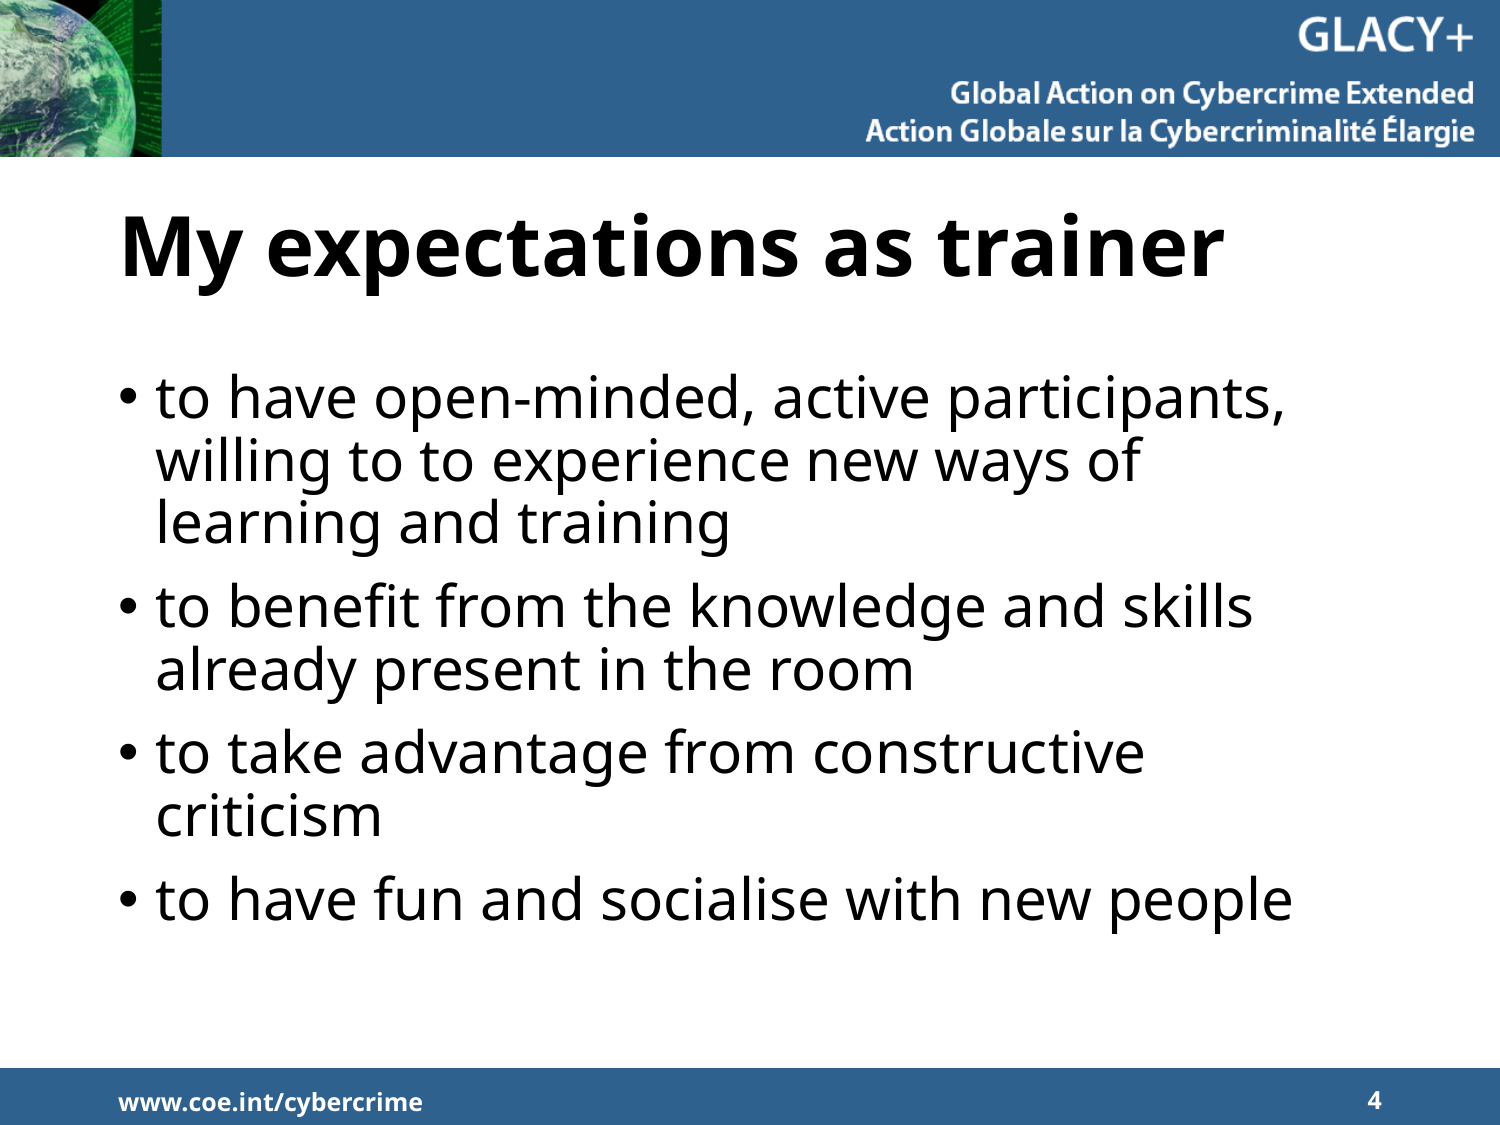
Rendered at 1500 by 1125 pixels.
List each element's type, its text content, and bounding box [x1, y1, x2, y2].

picture [0, 0, 1500, 157]
slide_number www.coe.int/cybercrime [103, 1071, 491, 1125]
list to have open-minded, active participants, willing to to experience new ways of learning and training to benefit from the knowledge and skills already present in the room to take advantage from constructive criticism to have fun and socialise with new people [103, 360, 1397, 1014]
title My expectations as trainer [103, 154, 1397, 345]
slide_number 4 [1059, 1071, 1397, 1125]
